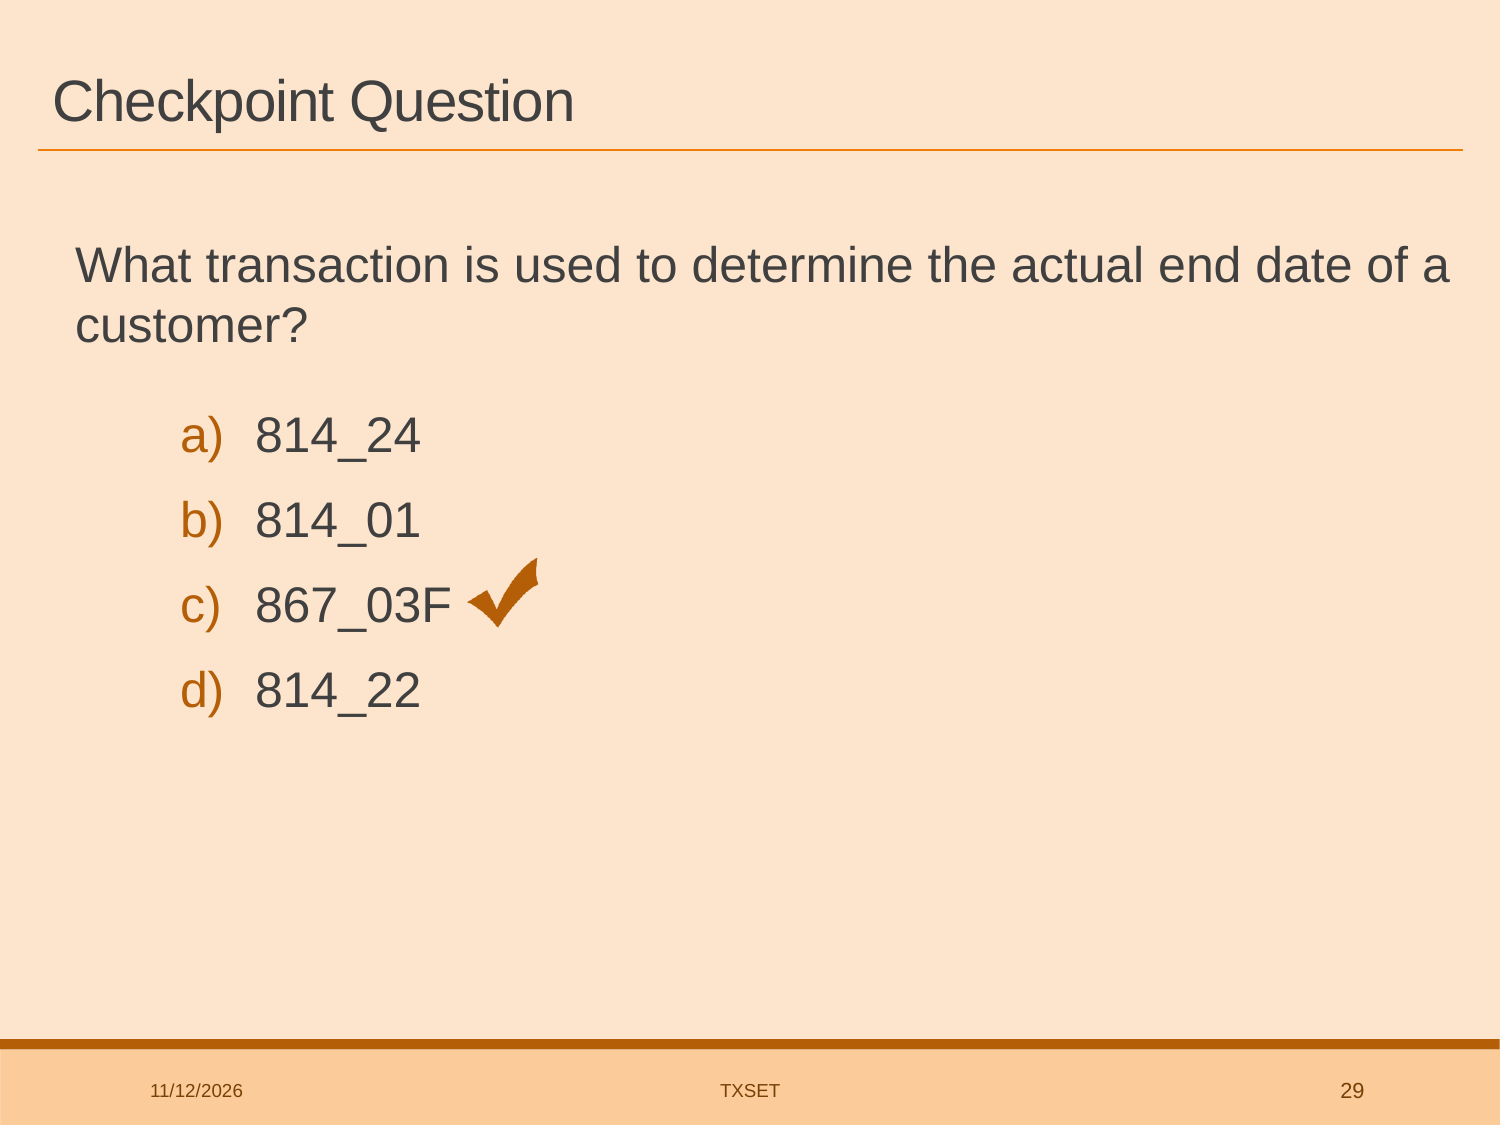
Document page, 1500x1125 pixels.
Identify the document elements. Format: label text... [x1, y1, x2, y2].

text_box What transaction is used to determine the actual end date of a customer? 814_24 814_01 867_03F 814_22 [74, 224, 1460, 1002]
title Checkpoint Question [37, 37, 1275, 141]
slide_number 29 [1218, 1059, 1380, 1120]
picture [465, 555, 540, 629]
footer TxSET [453, 1059, 1047, 1120]
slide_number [135, 1059, 440, 1120]
